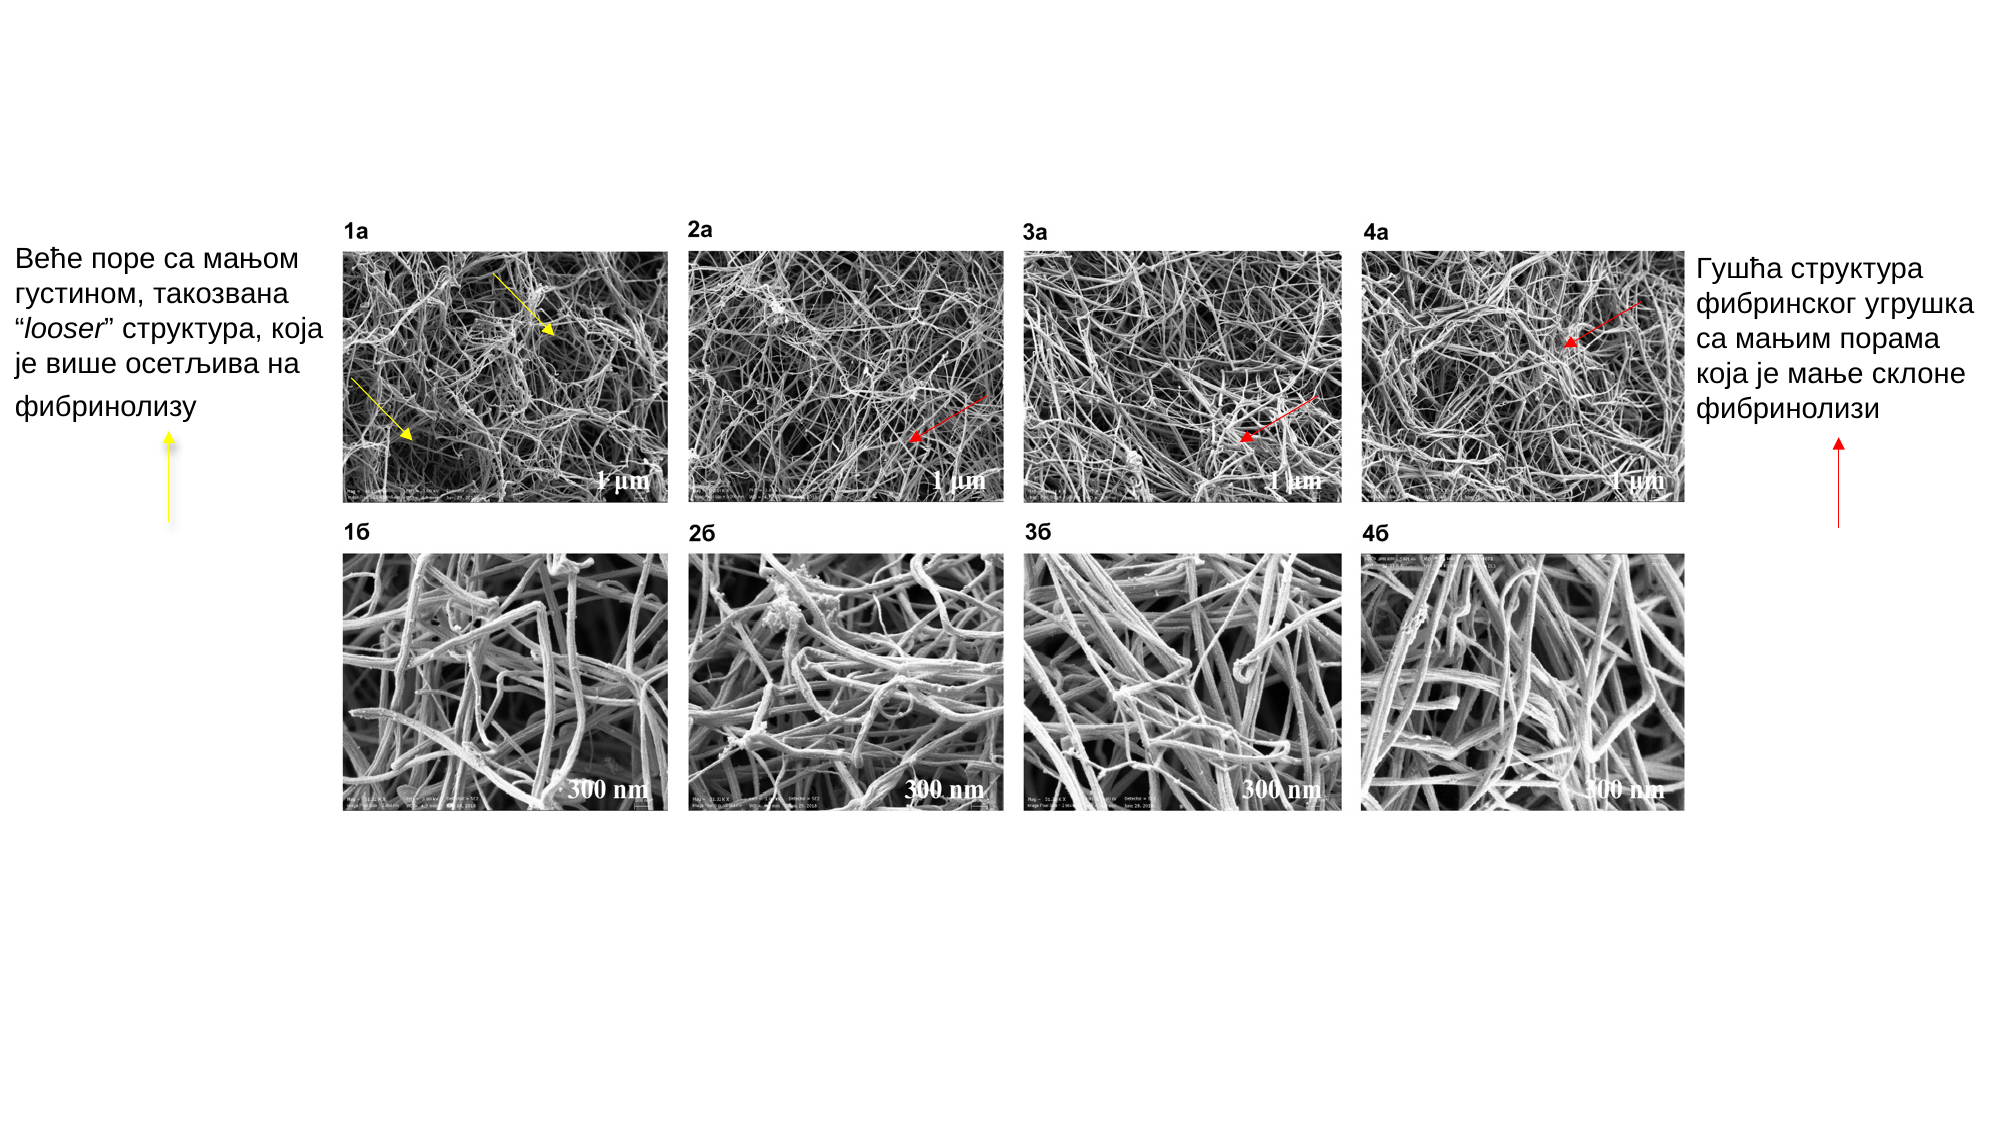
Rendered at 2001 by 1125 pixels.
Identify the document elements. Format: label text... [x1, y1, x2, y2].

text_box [1239, 395, 1319, 443]
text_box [492, 272, 555, 336]
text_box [908, 395, 988, 443]
text_box Гушћа структура фибринског угрушка са мањим порама која је мање склоне фибринолизи [1700, 241, 1997, 432]
text_box Веће поре са мањом густином, такозвана “looser” структура, која је више осетљива на фибринолизу [0, 231, 329, 432]
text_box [351, 377, 413, 441]
picture [329, 208, 1700, 828]
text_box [1563, 301, 1642, 348]
